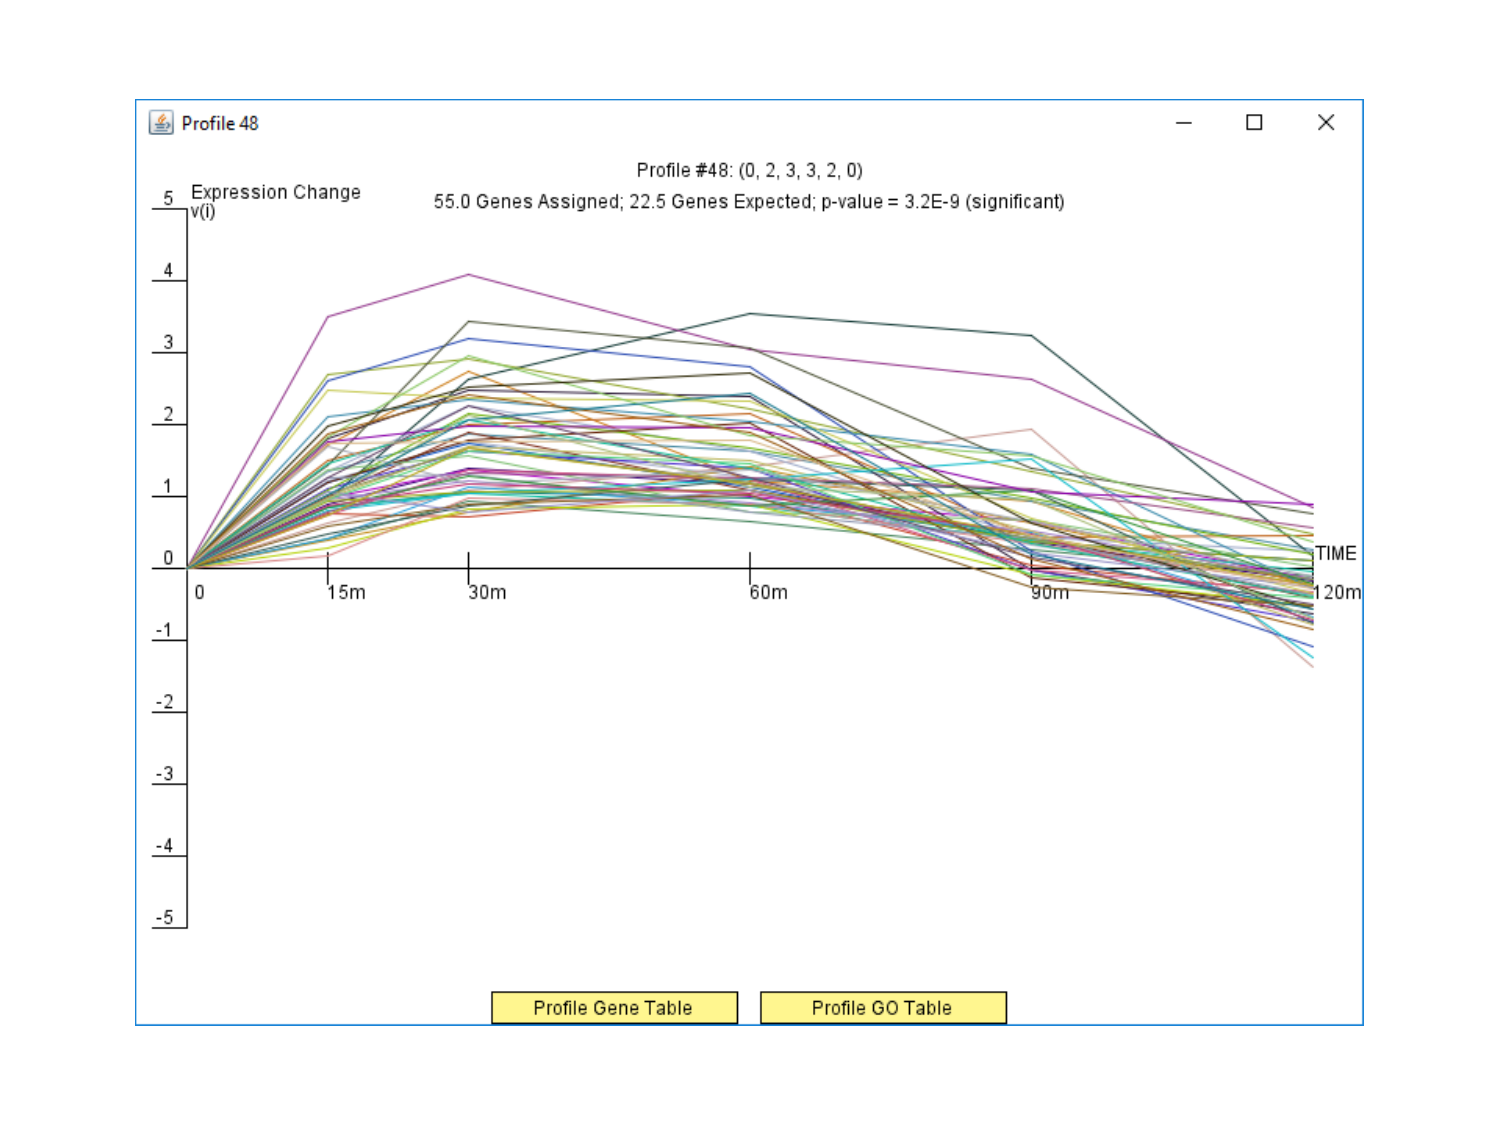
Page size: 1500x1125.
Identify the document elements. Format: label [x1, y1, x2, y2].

picture [135, 98, 1365, 1026]
